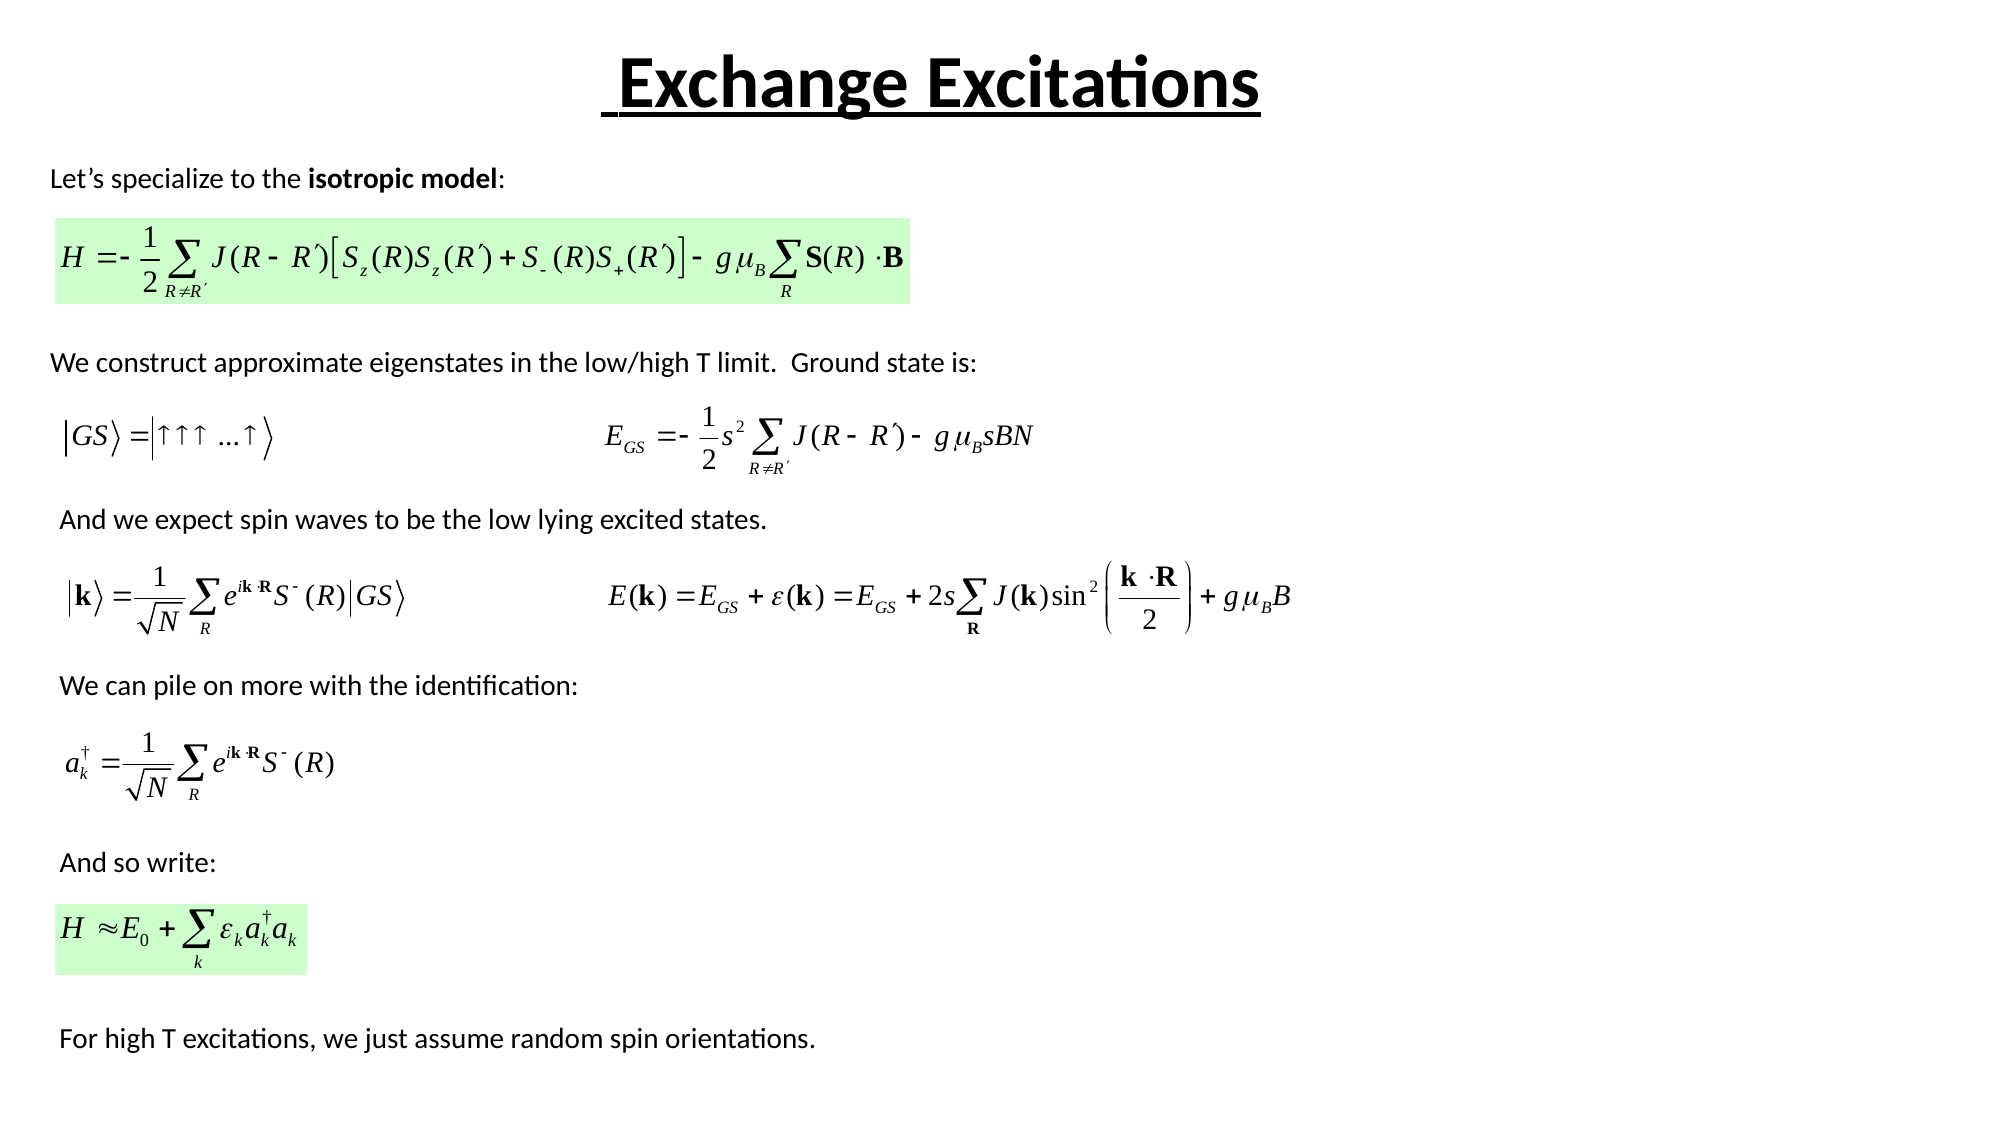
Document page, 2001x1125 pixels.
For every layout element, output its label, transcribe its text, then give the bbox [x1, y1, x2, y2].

text_box And so write: [44, 835, 273, 886]
text_box We can pile on more with the identification: [44, 659, 932, 710]
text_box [55, 218, 911, 305]
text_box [54, 903, 308, 975]
text_box We construct approximate eigenstates in the low/high T limit. Ground state is: [35, 336, 1296, 387]
title Exchange Excitations [481, 30, 1382, 132]
text_box And we expect spin waves to be the low lying excited states. [44, 492, 932, 543]
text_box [60, 724, 340, 807]
text_box For high T excitations, we just assume random spin orientations. [44, 1012, 932, 1062]
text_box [63, 555, 1299, 641]
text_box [60, 398, 1042, 481]
text_box Let’s specialize to the isotropic model: [35, 151, 608, 202]
